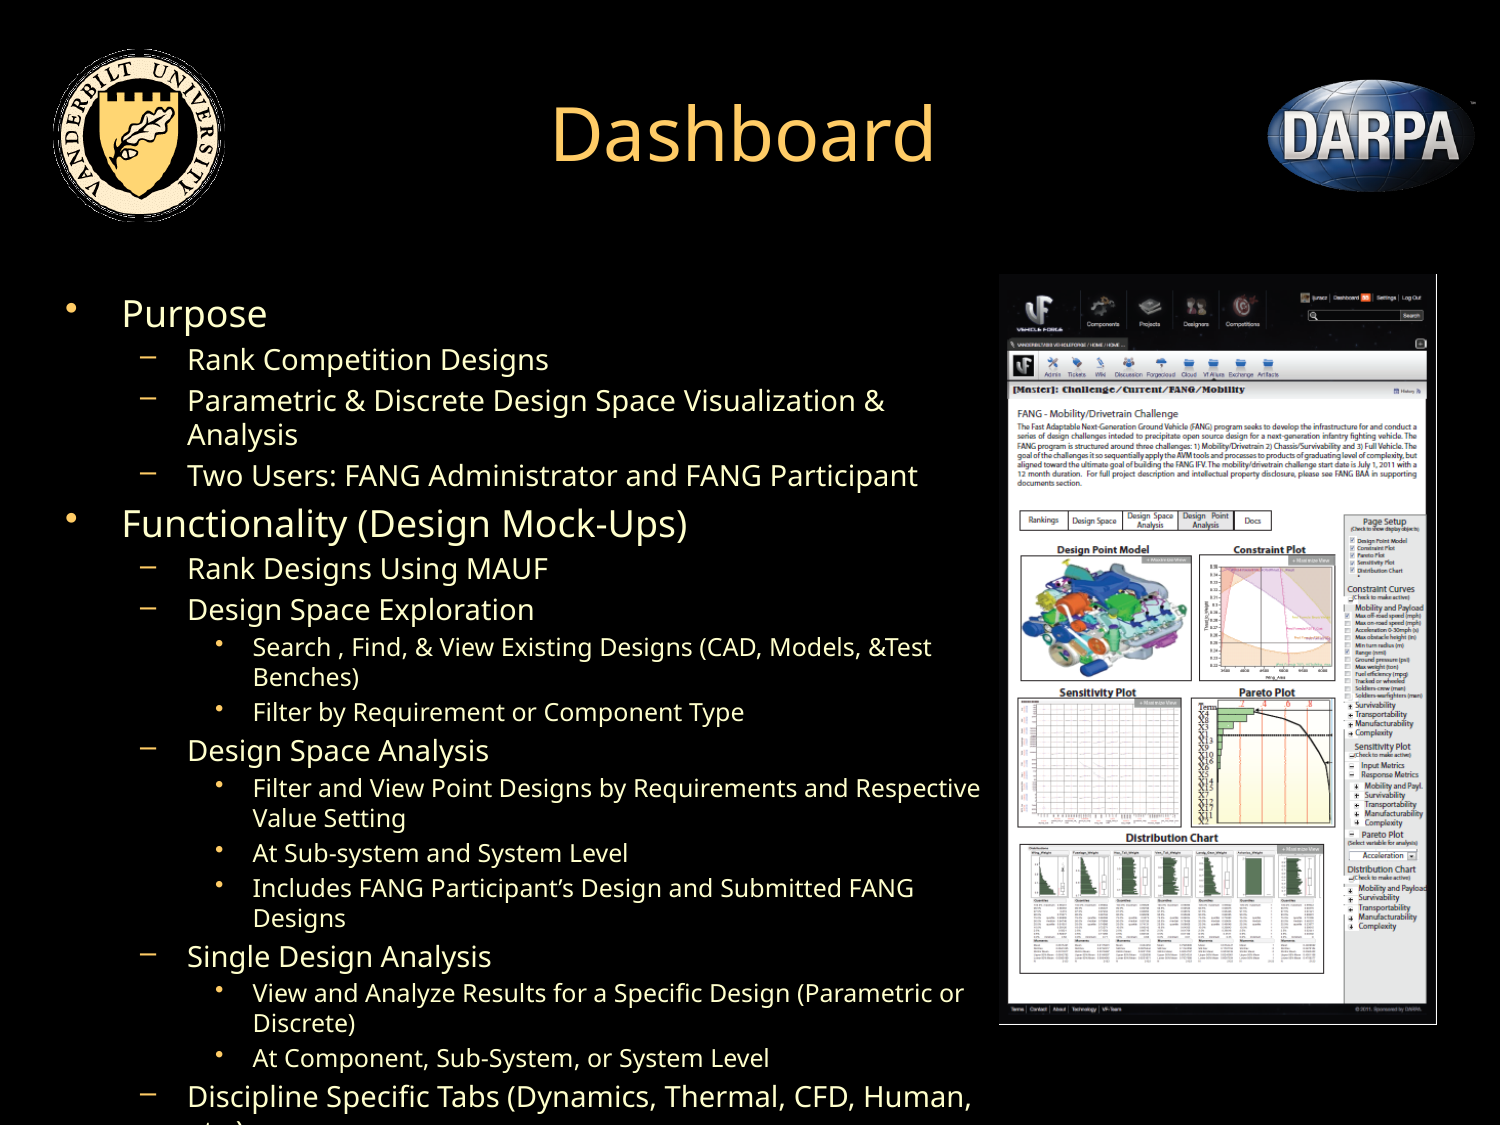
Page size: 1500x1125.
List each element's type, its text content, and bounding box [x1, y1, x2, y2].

picture [999, 274, 1437, 1026]
picture [1264, 77, 1478, 194]
picture [53, 49, 225, 222]
list Purpose Rank Competition Designs Parametric & Discrete Design Space Visualization & Analysis Two Users: FANG Administrator and FANG Participant Functionality (Design Mock-Ups) Rank Designs Using MAUF Design Space Exploration Search , Find, & View Existing Designs (CAD, Models, &Test Benches) Filter by Requirement or Component Type Design Space Analysis Filter and View Point Designs by Requirements and Respective Value Setting At Sub-system and System Level Includes FANG Participant’s Design and Submitted FANG Designs Single Design Analysis View and Analyze Results for a Specific Design (Parametric or Discrete) At Component, Sub-System, or System Level Discipline Specific Tabs (Dynamics, Thermal, CFD, Human, etc.) [49, 282, 981, 1026]
title Dashboard [224, 62, 1263, 201]
